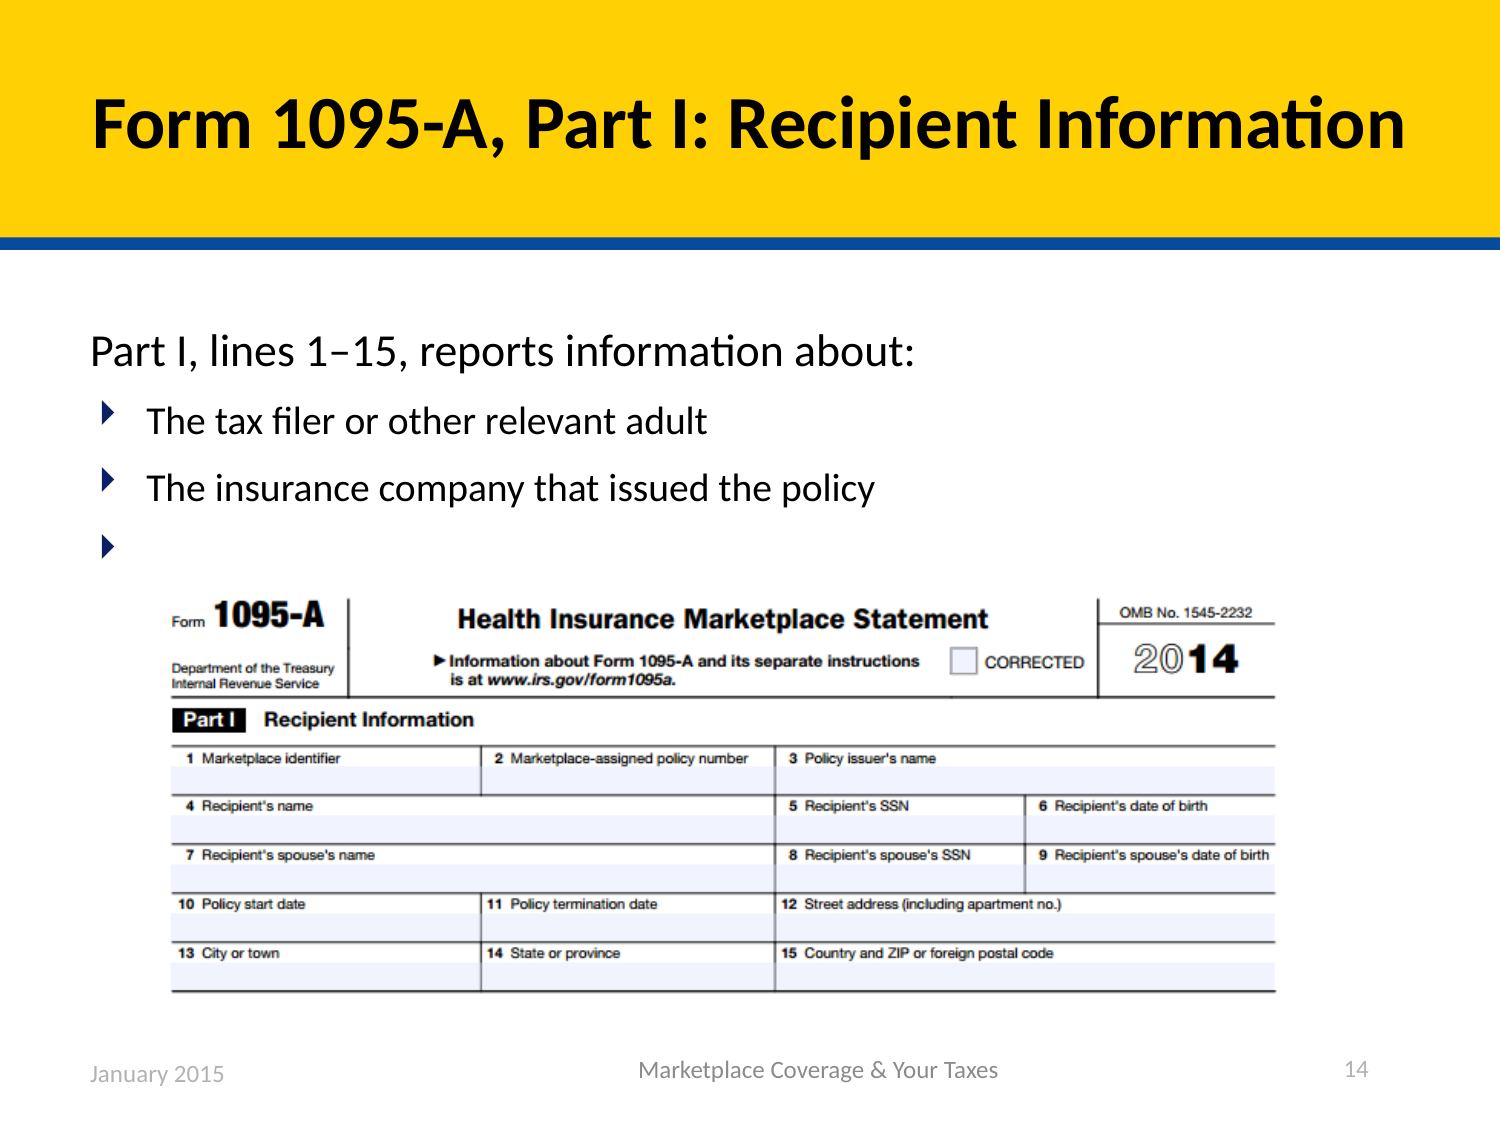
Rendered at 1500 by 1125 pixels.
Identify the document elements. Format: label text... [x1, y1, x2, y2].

title Form 1095-A, Part I: Recipient Information [0, 0, 1500, 238]
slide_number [75, 1042, 425, 1103]
list Part I, lines 1–15, reports information about: The tax filer or other relevant adult The insurance company that issued the policy The Marketplace where they enrolled in coverage [75, 299, 1425, 1005]
slide_number 14 [1275, 1037, 1438, 1098]
picture [124, 537, 1338, 1031]
